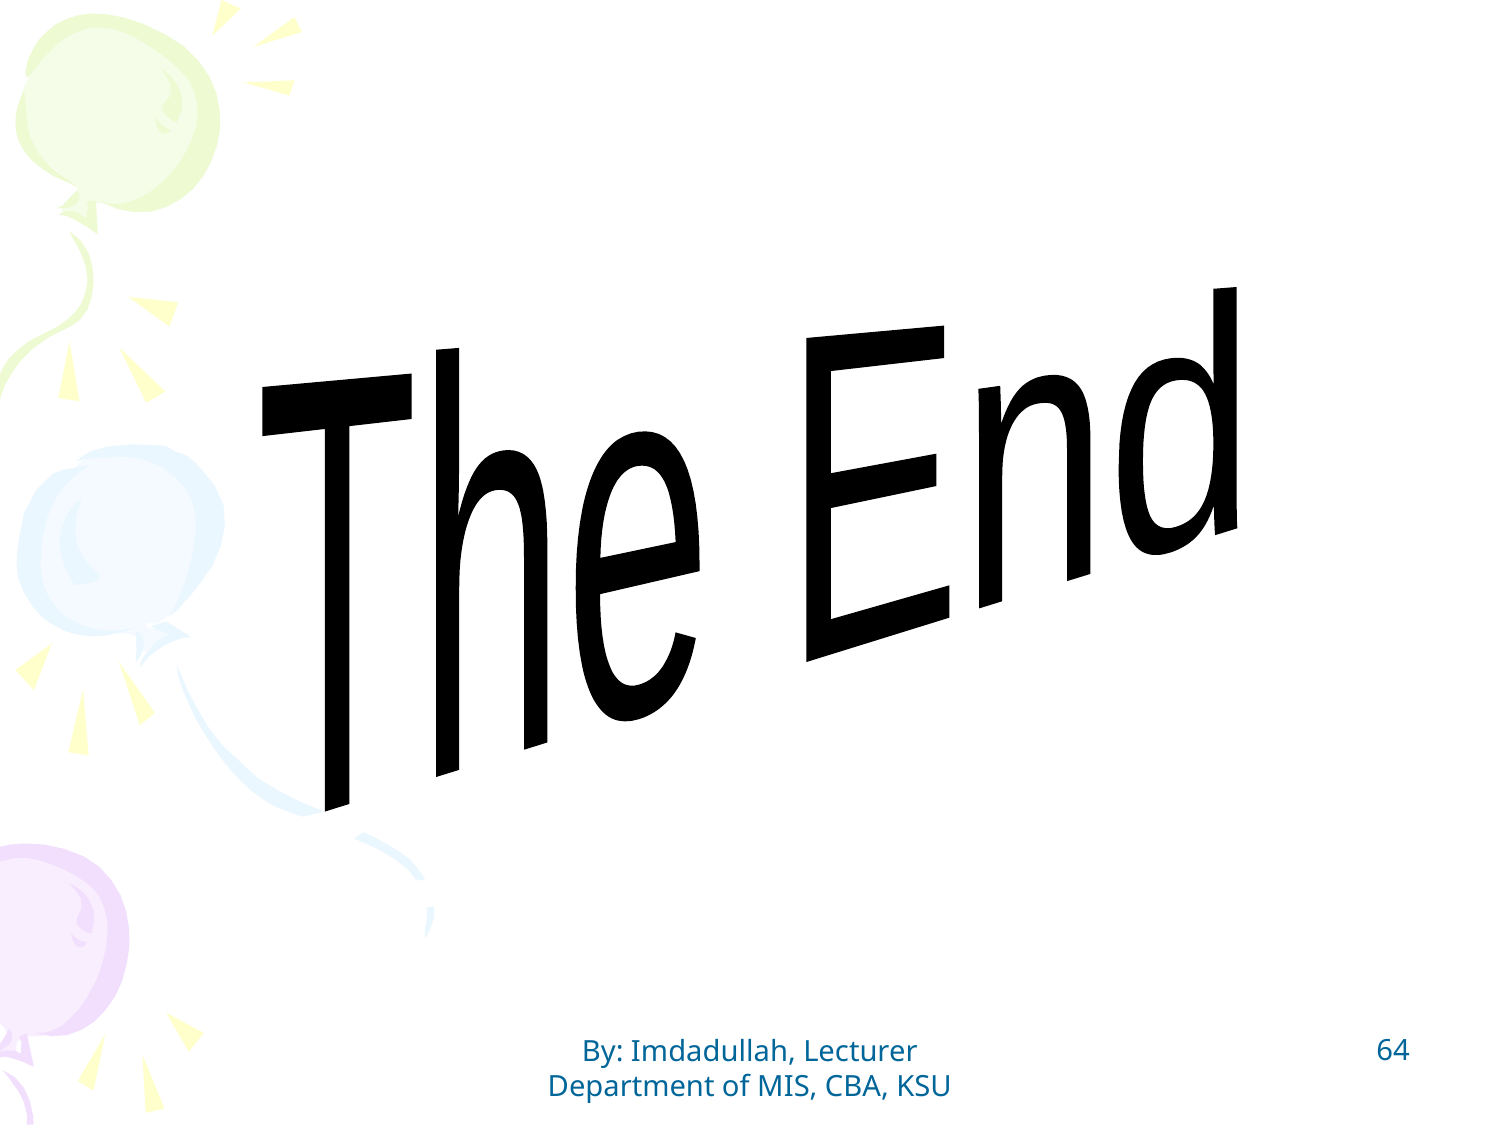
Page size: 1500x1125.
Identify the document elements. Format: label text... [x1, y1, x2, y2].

slide_number 64 [1074, 1023, 1426, 1100]
footer By: Imdadullah, Lecturer Department of MIS, CBA, KSU [512, 1024, 988, 1101]
